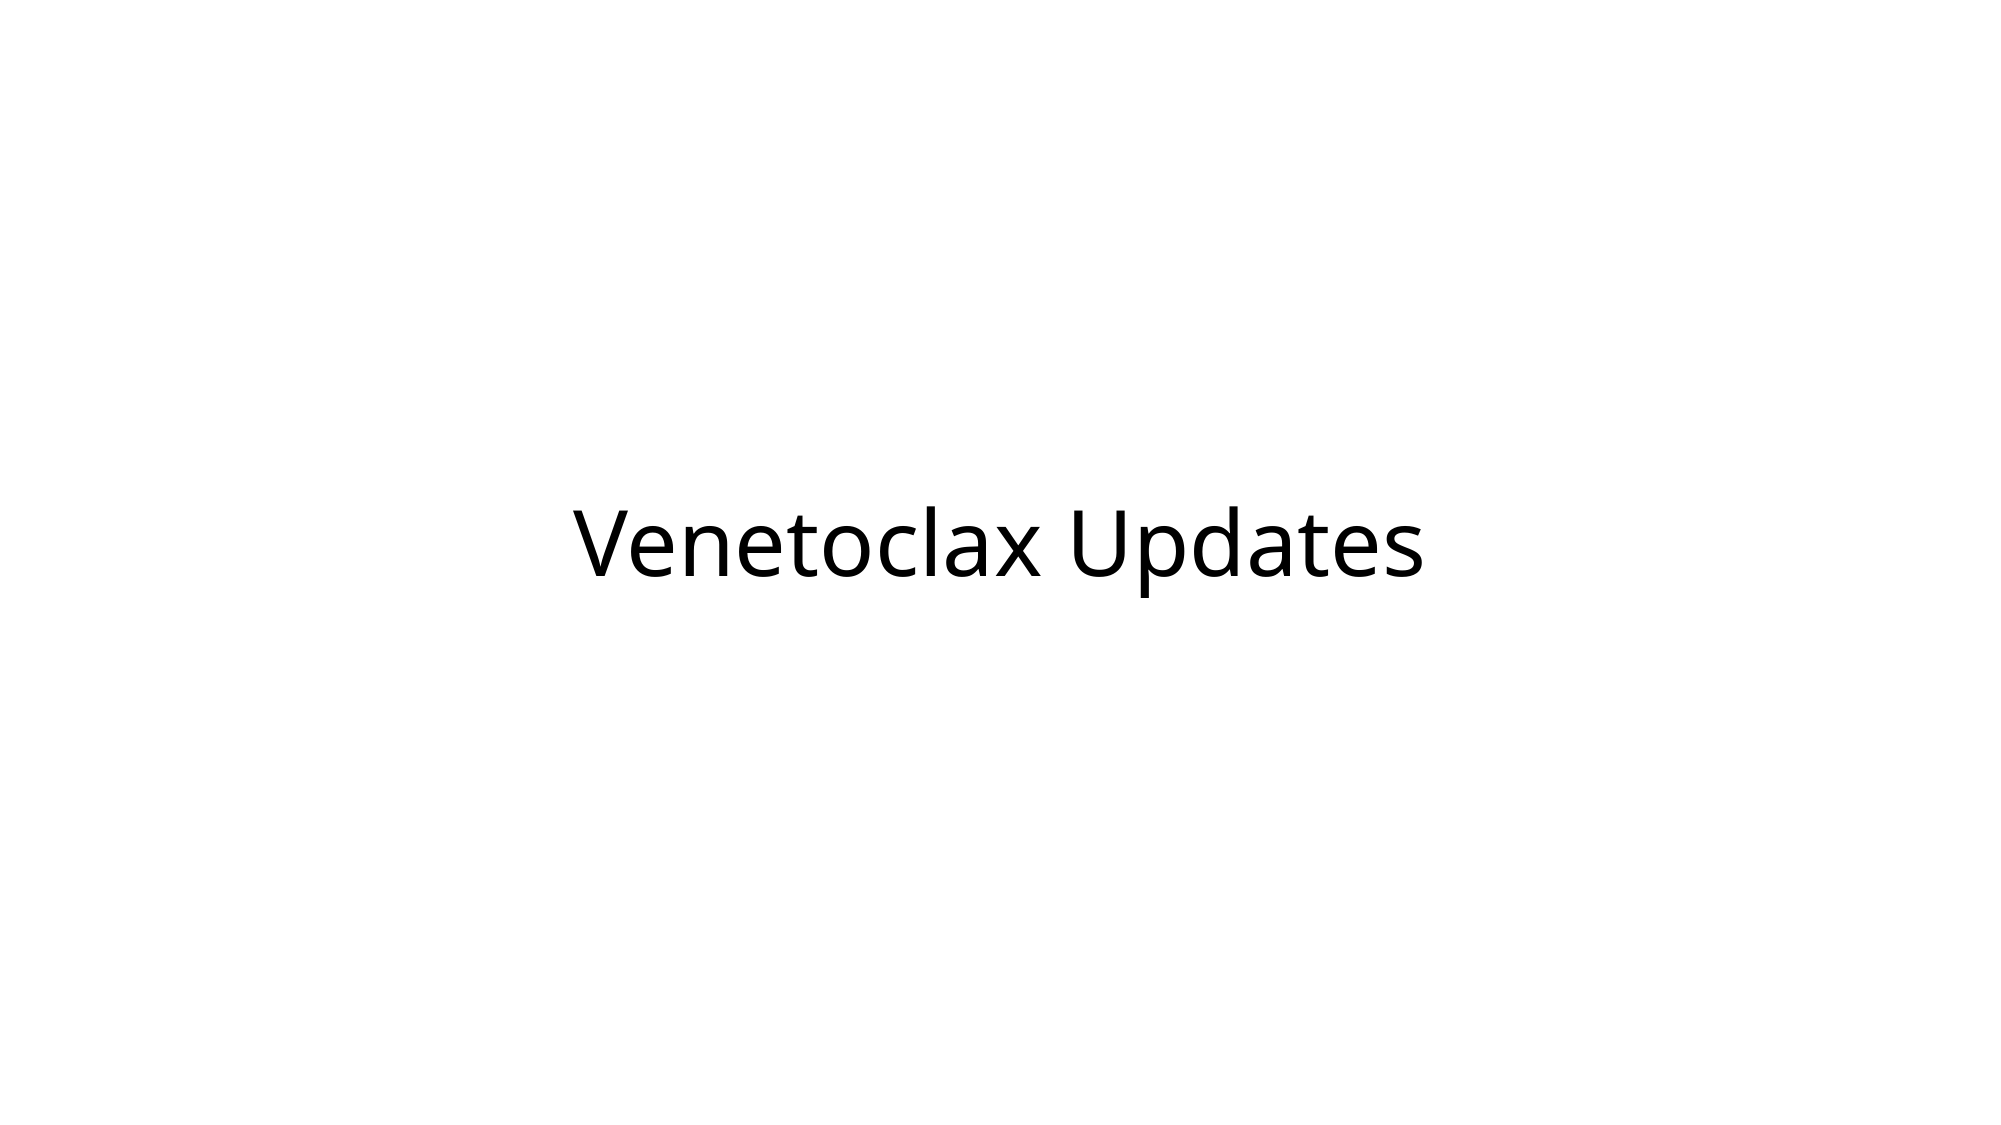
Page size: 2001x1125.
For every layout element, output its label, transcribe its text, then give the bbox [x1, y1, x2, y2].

title Venetoclax Updates [137, 437, 1863, 656]
